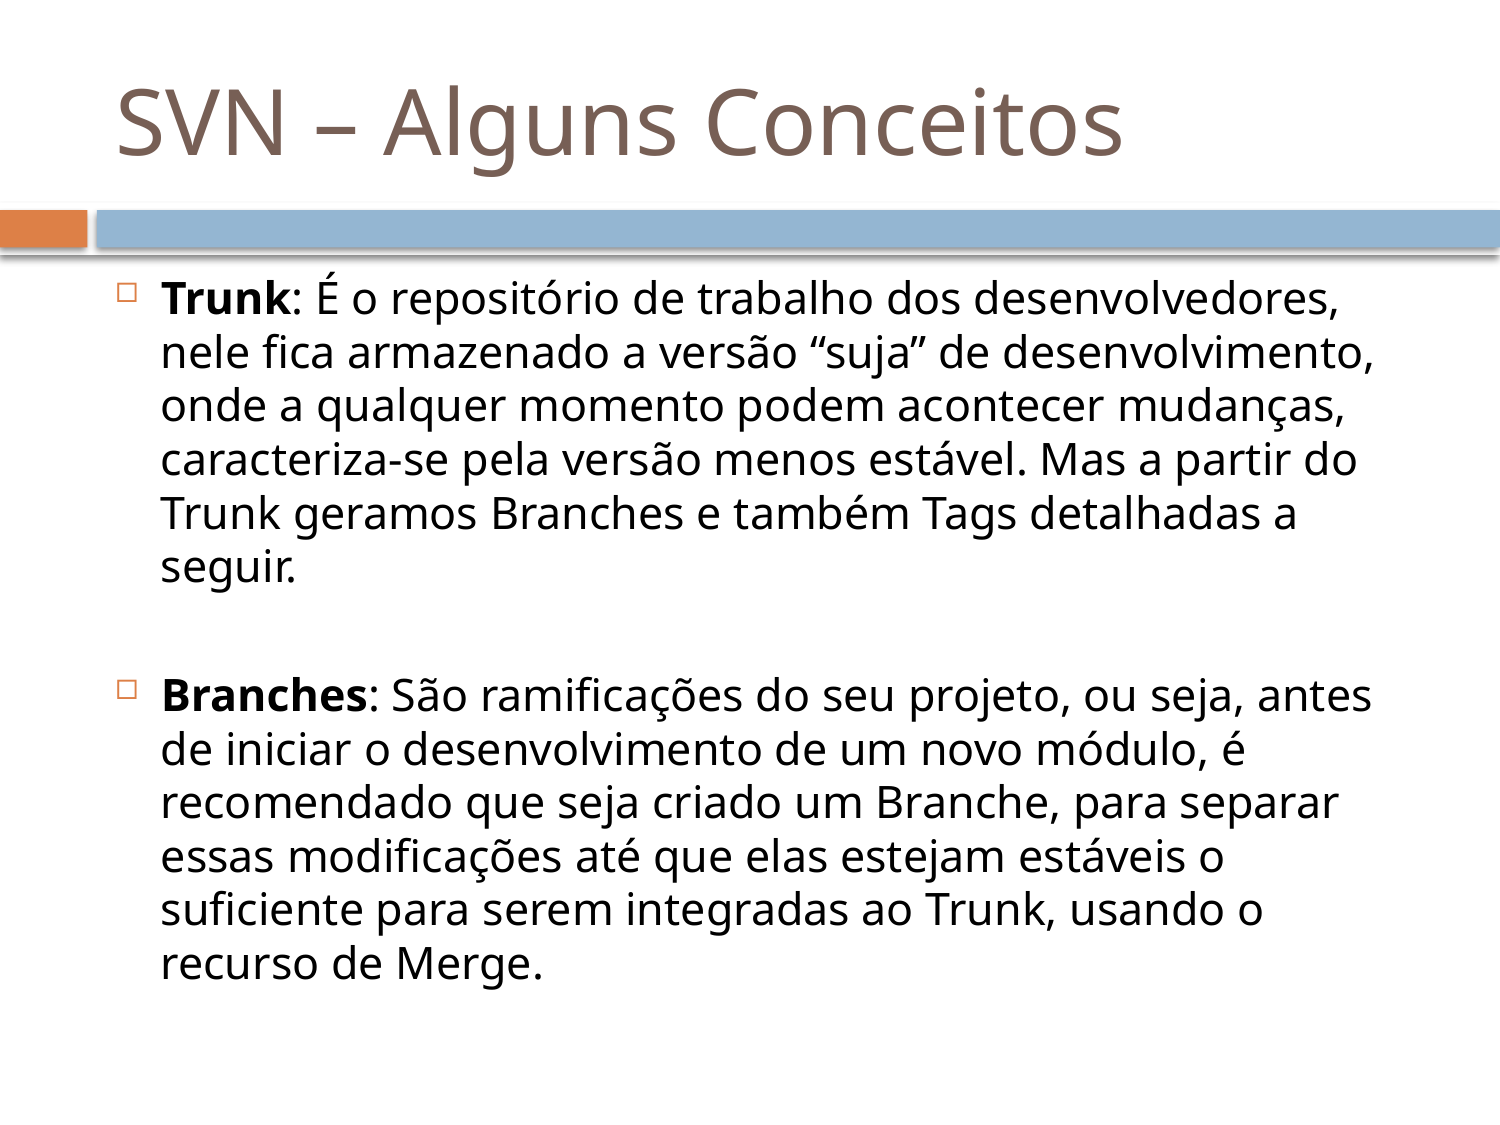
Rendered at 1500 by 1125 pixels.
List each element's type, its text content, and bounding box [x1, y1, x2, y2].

title SVN – Alguns Conceitos [100, 37, 1438, 200]
list Trunk: É o repositório de trabalho dos desenvolvedores, nele fica armazenado a versão “suja” de desenvolvimento, onde a qualquer momento podem acontecer mudanças, caracteriza-se pela versão menos estável. Mas a partir do Trunk geramos Branches e também Tags detalhadas a seguir. Branches: São ramificações do seu projeto, ou seja, antes de iniciar o desenvolvimento de um novo módulo, é recomendado que seja criado um Branche, para separar essas modificações até que elas estejam estáveis o suficiente para serem integradas ao Trunk, usando o recurso de Merge. [100, 262, 1438, 1000]
